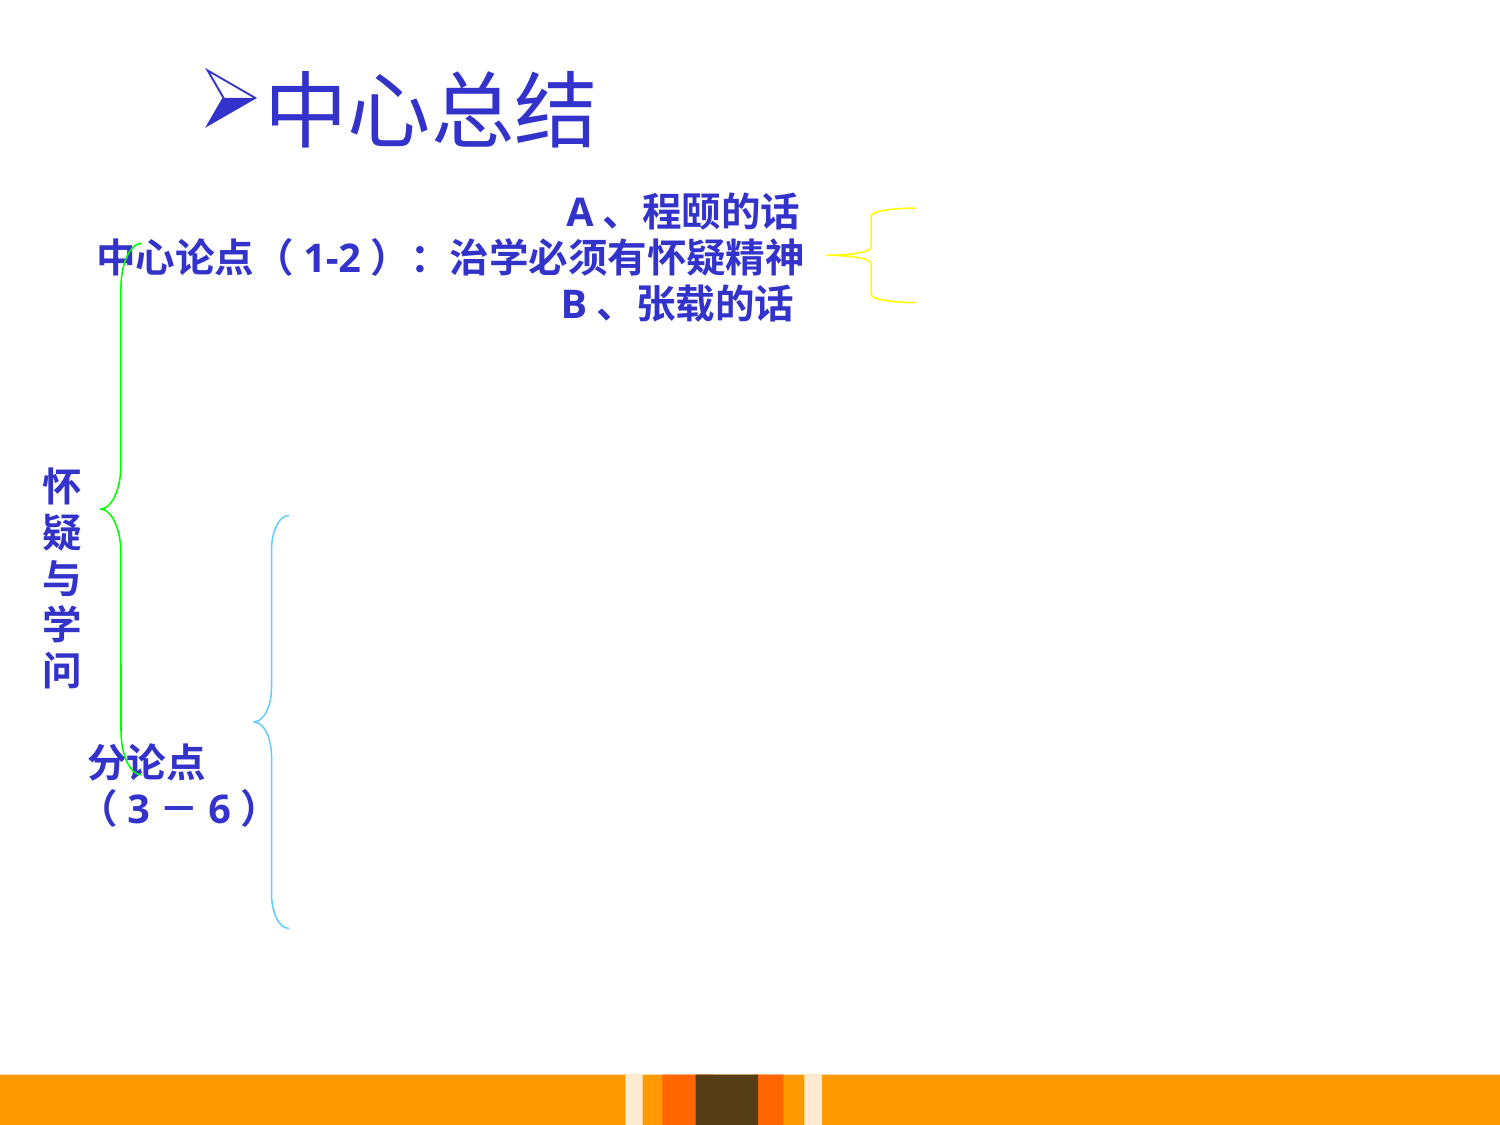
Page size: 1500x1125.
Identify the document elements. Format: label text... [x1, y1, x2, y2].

text_box [253, 515, 290, 929]
text_box [100, 243, 142, 775]
text_box [826, 208, 916, 303]
list A、程颐的话 中心论点（1-2）：治学必须有怀疑精神 B、张载的话 怀 疑 与 学 问 分论点 （3－6） [0, 148, 1500, 1077]
title 中心总结 [41, 48, 755, 148]
